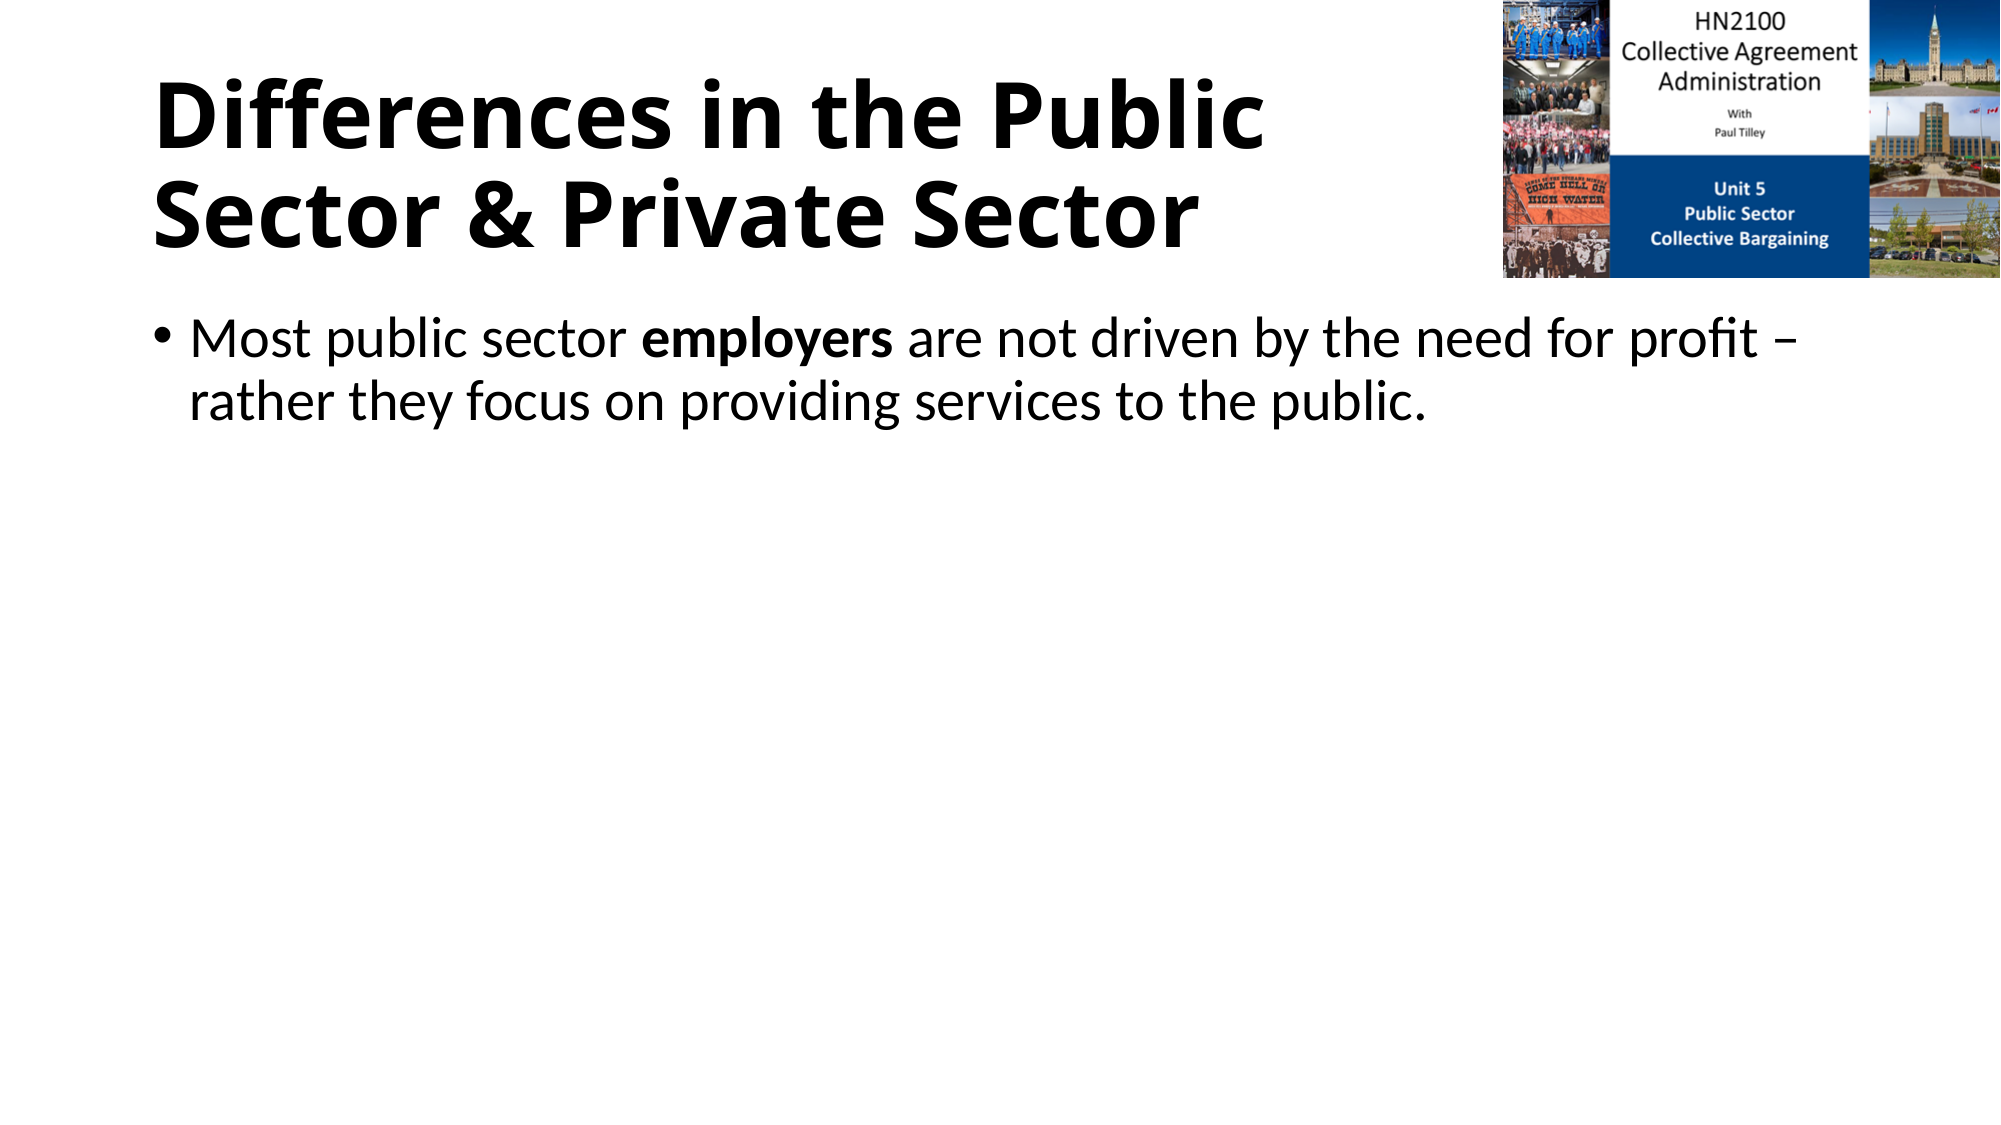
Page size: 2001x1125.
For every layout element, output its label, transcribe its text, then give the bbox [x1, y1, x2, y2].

title Differences in the Public Sector & Private Sector [137, 59, 1331, 278]
picture [1503, 0, 2000, 278]
list Most public sector employers are not driven by the need for profit – rather they focus on providing services to the public. [137, 299, 1863, 1014]
